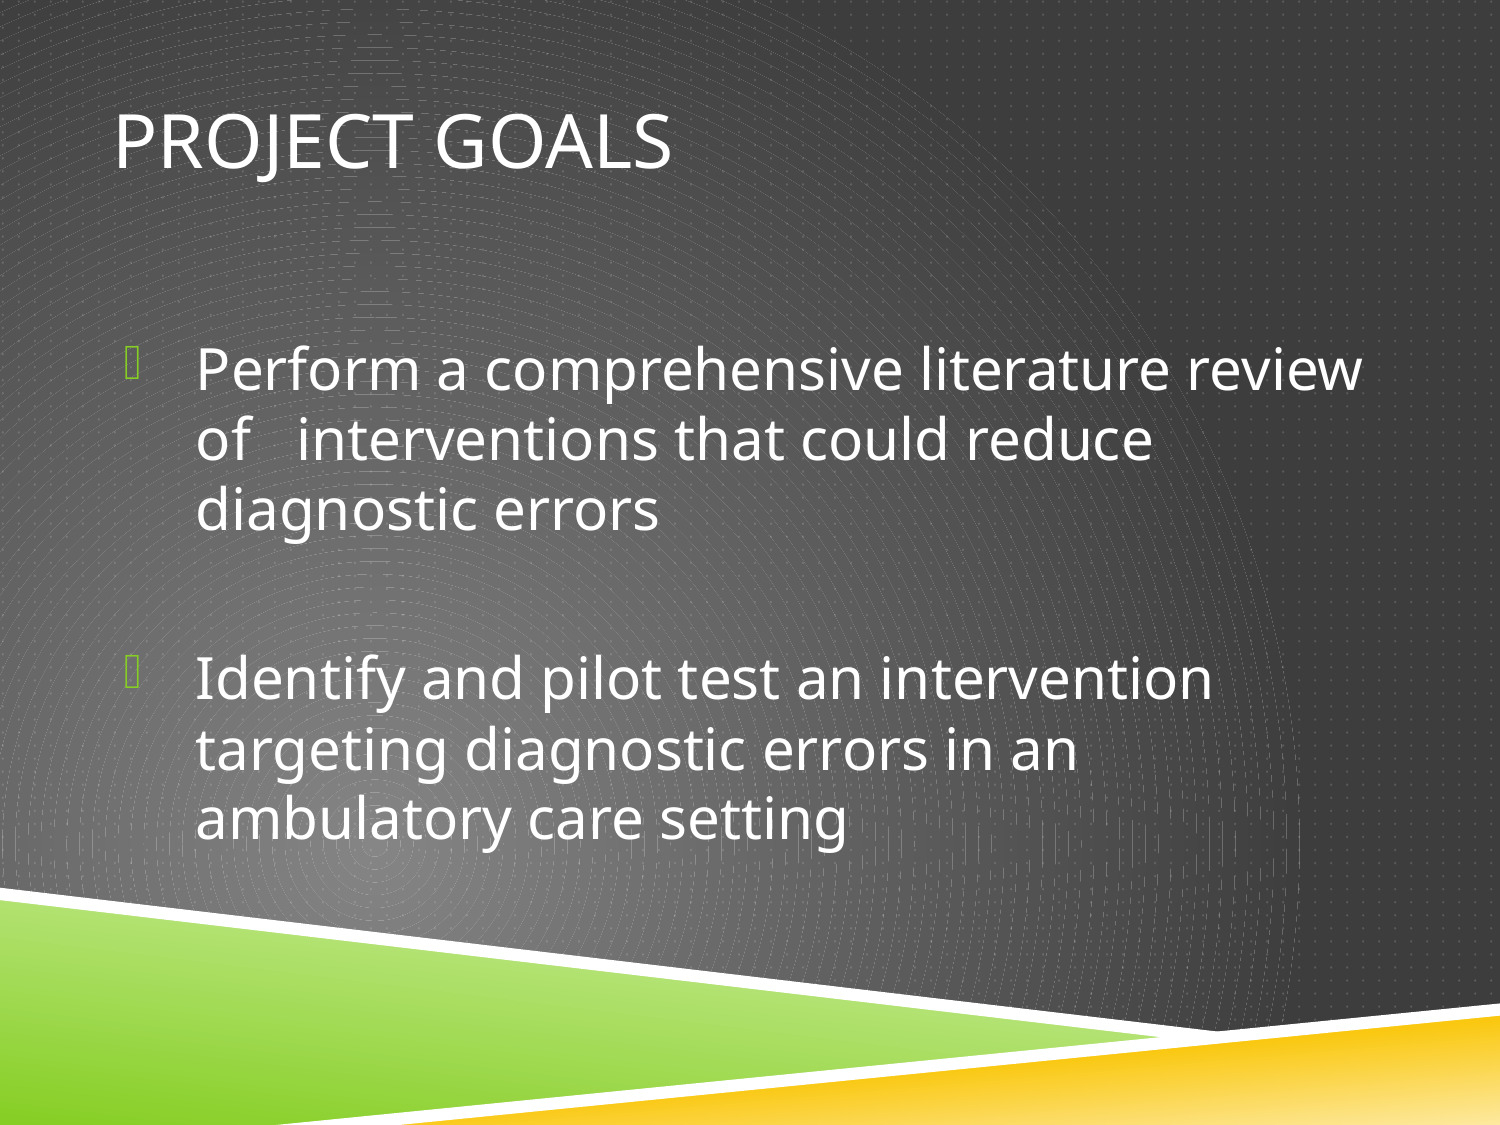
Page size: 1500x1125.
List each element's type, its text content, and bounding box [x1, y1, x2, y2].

title PROJECT GOALS [112, 45, 1388, 233]
list Perform a comprehensive literature review of interventions that could reduce diagnostic errors Identify and pilot test an intervention targeting diagnostic errors in an ambulatory care setting [112, 324, 1388, 938]
